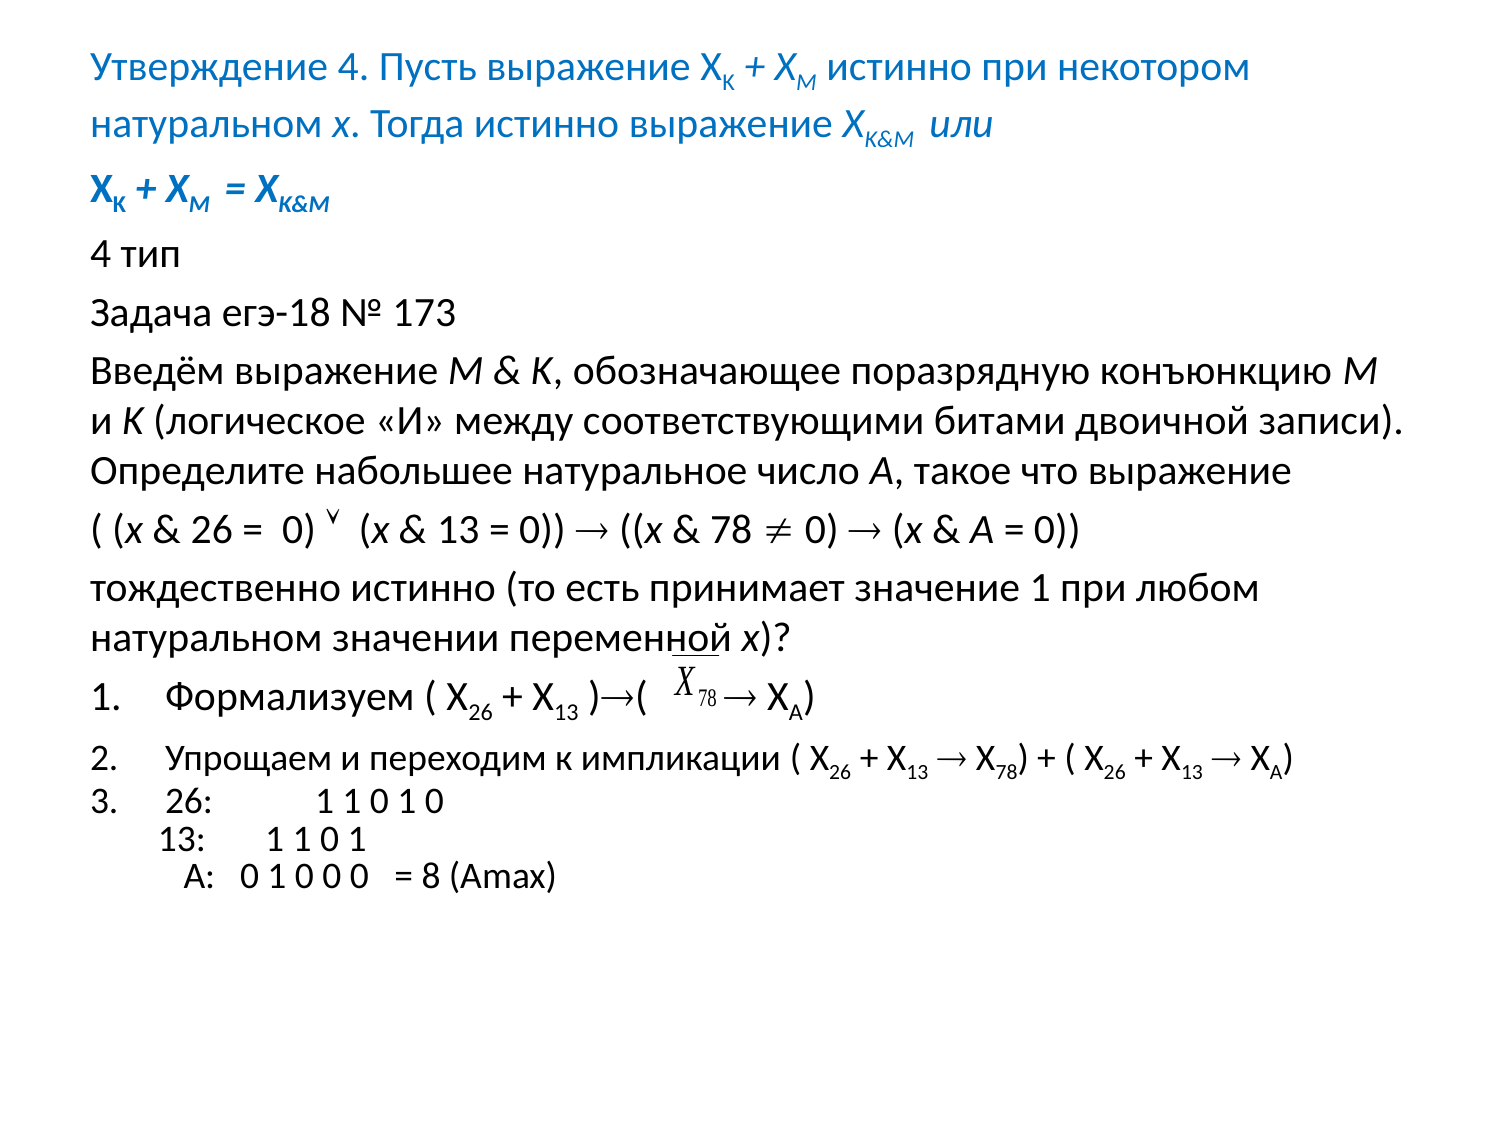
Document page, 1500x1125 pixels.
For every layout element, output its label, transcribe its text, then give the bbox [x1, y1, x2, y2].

list Утверждение 4. Пусть выражение XK + XM истинно при некотором натуральном x. Тогда истинно выражение XK&M или XK + XM = XK&M 4 тип Задача егэ-18 № 173 Введём выражение M & K, обозначающее поразрядную конъюнкцию M и K (логическое «И» между соответствующими битами двоичной записи). Определите набольшее натуральное число A, такое что выражение ( (x & 26 = 0)  (x & 13 = 0))  ((x & 78  0)  (x & A = 0)) тождественно истинно (то есть принимает значение 1 при любом натуральном значении переменной x)? Формализуем ( X26 + X13 )(  XA) Упрощаем и переходим к импликации ( X26 + X13  X78) + ( X26 + X13  XA) 26: 1 1 0 1 0 13: 1 1 0 1 A: 0 1 0 0 0 = 8 (Amax) [75, 30, 1425, 1005]
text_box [667, 644, 727, 718]
